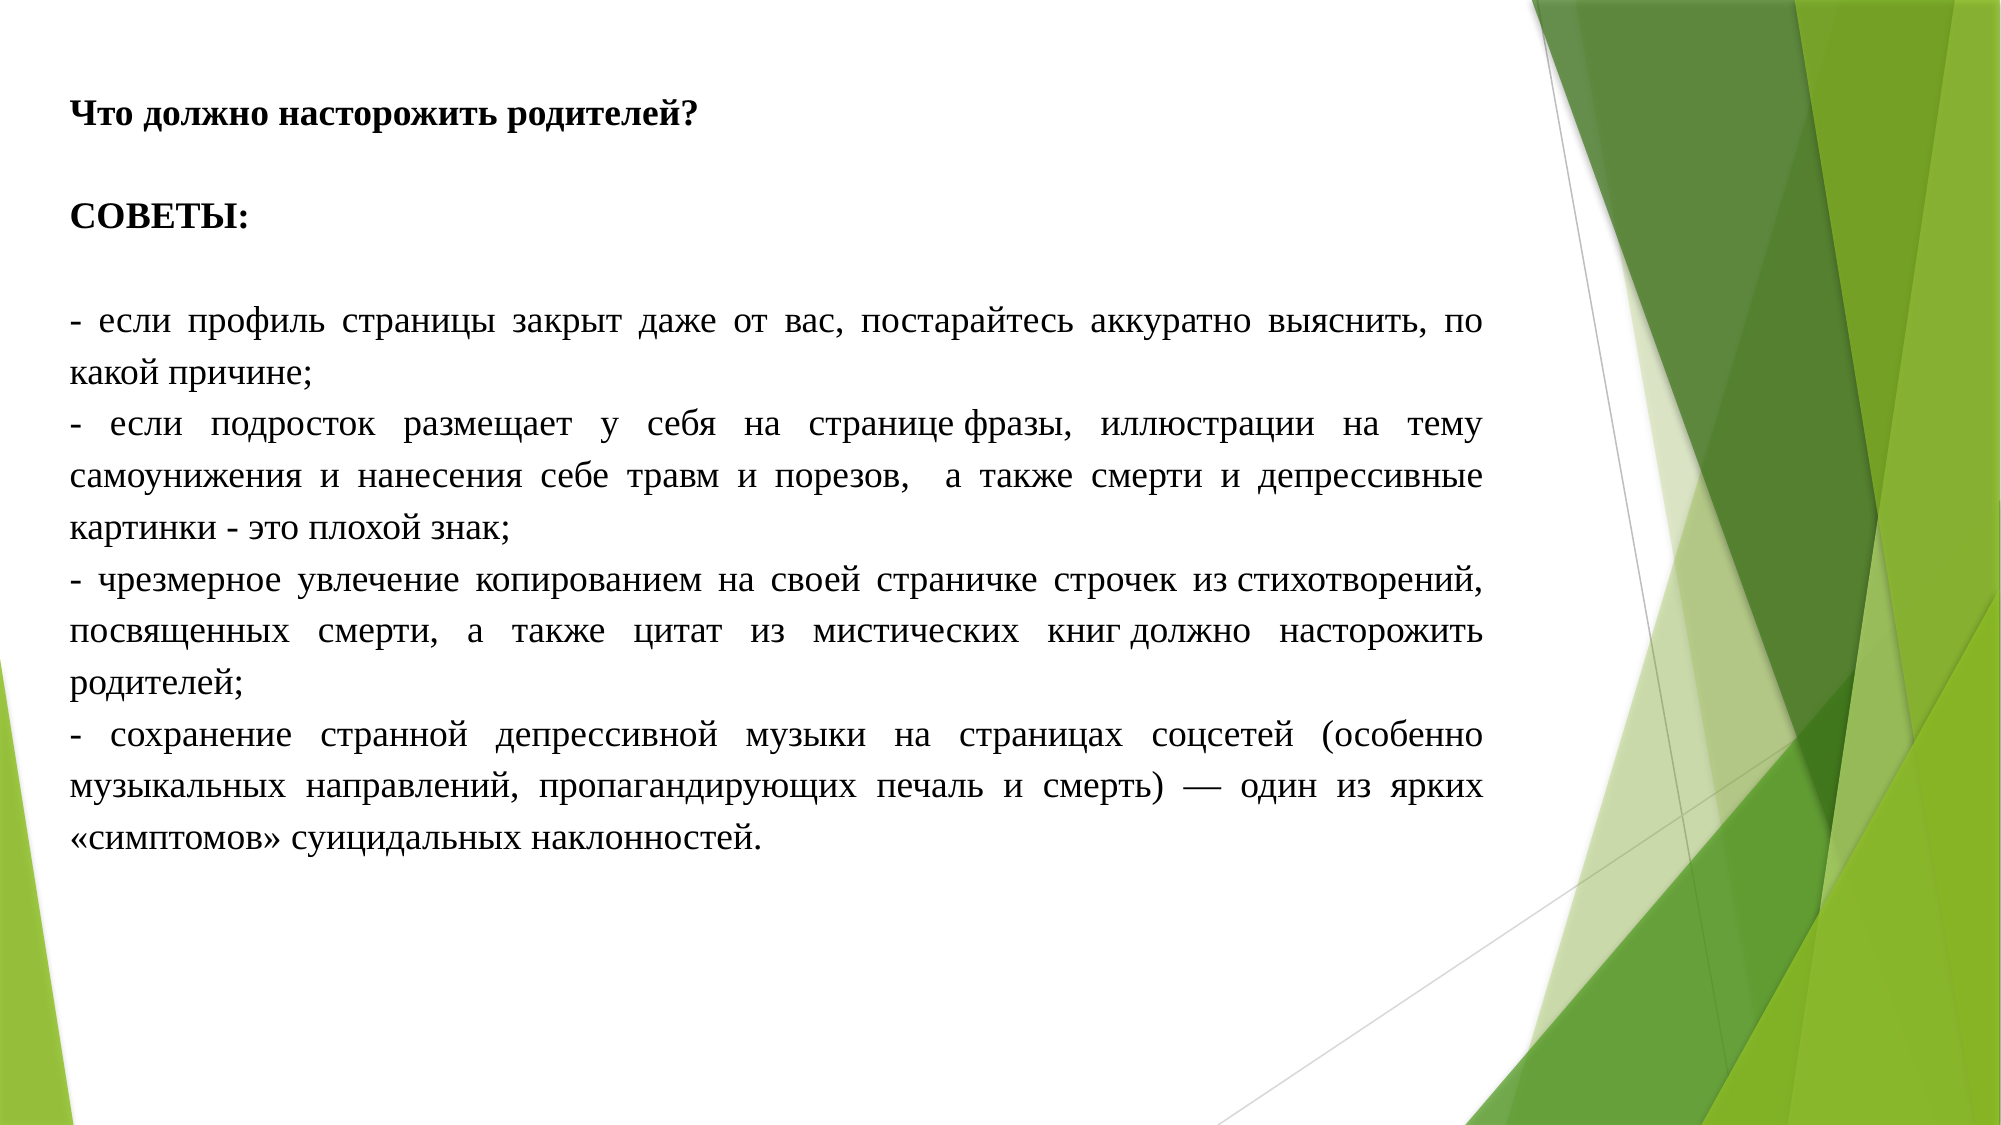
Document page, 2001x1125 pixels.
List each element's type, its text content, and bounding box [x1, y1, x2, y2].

text_box Что должно насторожить родителей? СОВЕТЫ: - если профиль страницы закрыт даже от вас, постарайтесь аккуратно выяснить, по какой причине; - если подросток размещает у себя на странице фразы, иллюстрации на тему самоунижения и нанесения себе травм и порезов, а также смерти и депрессивные картинки - это плохой знак; - чрезмерное увлечение копированием на своей страничке строчек из стихотворений, посвященных смерти, а также цитат из мистических книг должно насторожить родителей; - сохранение странной депрессивной музыки на страницах соцсетей (особенно музыкальных направлений, пропагандирующих печаль и смерть) — один из ярких «симптомов» суицидальных наклонностей. [54, 73, 1500, 1009]
